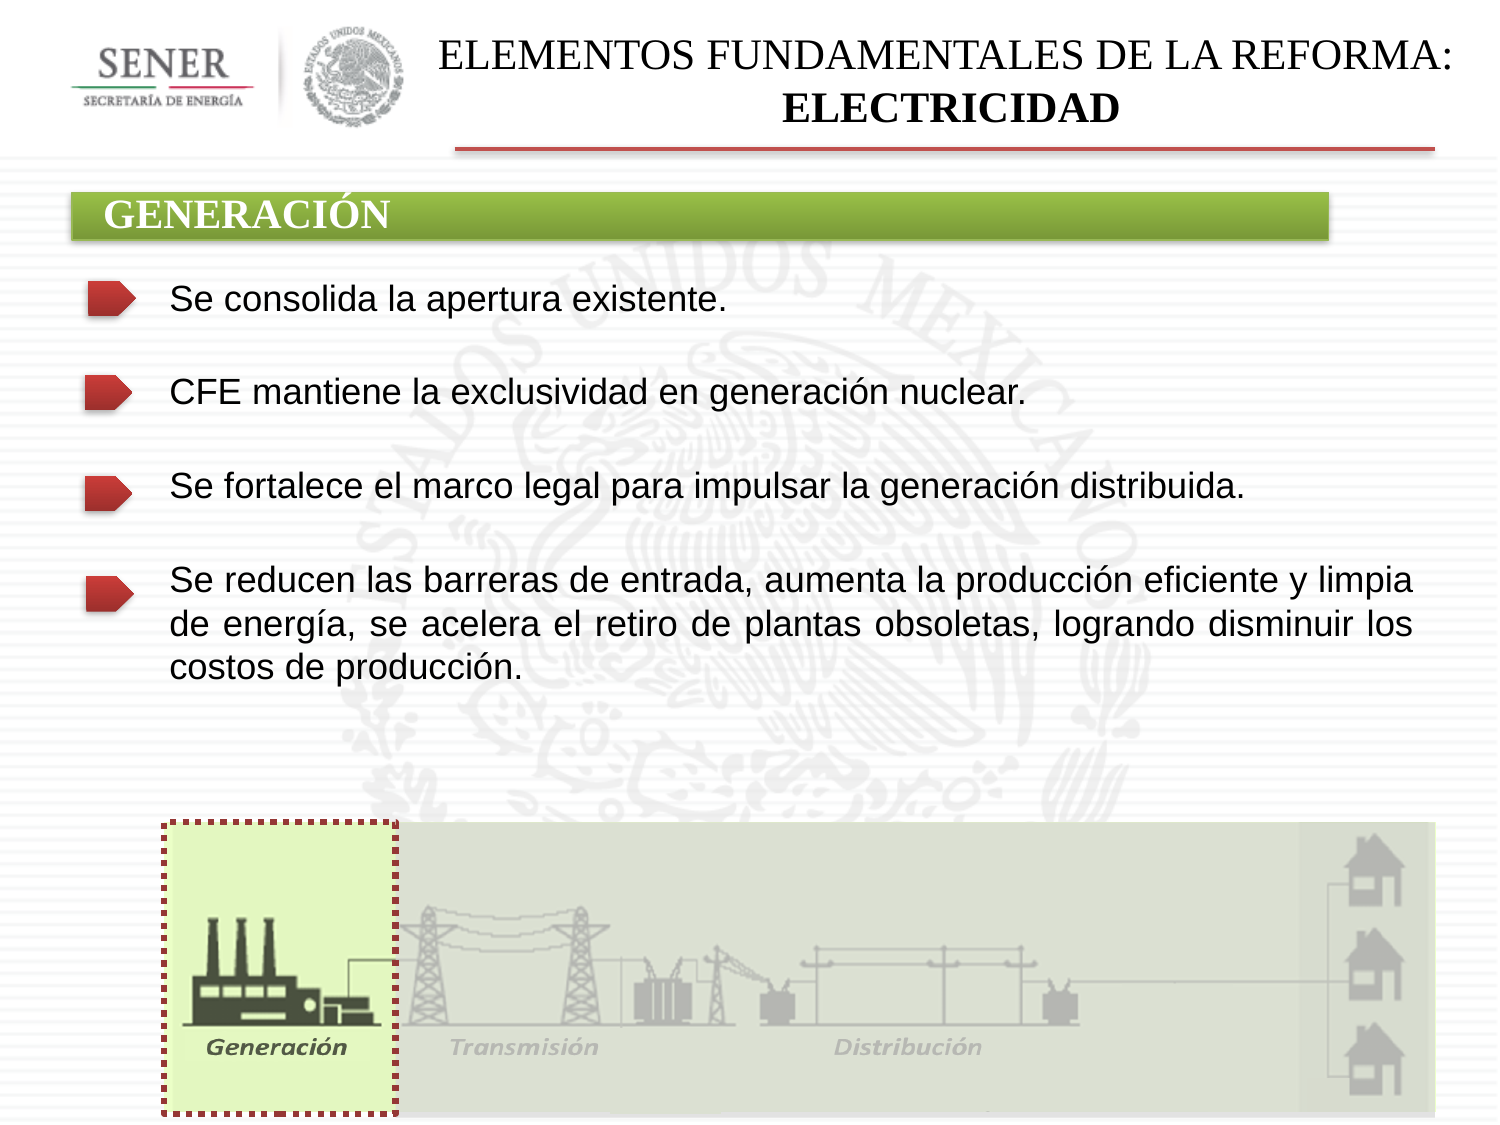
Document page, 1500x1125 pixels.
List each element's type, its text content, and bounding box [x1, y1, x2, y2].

text_box [1152, 192, 1329, 241]
text_box GENERACIÓN [88, 185, 1152, 246]
text_box [84, 374, 133, 411]
text_box [71, 192, 88, 241]
text_box [86, 576, 134, 612]
text_box [84, 475, 133, 512]
text_box Se consolida la apertura existente. CFE mantiene la exclusividad en generación nuclear. Se fortalece el marco legal para impulsar la generación distribuida. Se reducen las barreras de entrada, aumenta la producción eficiente y limpia de energía, se acelera el retiro de plantas obsoletas, logrando disminuir los costos de producción. [154, 267, 1431, 695]
title Elementos Fundamentales de la Reforma: Electricidad [407, 0, 1496, 162]
text_box [88, 280, 136, 316]
picture [0, 0, 1500, 1122]
